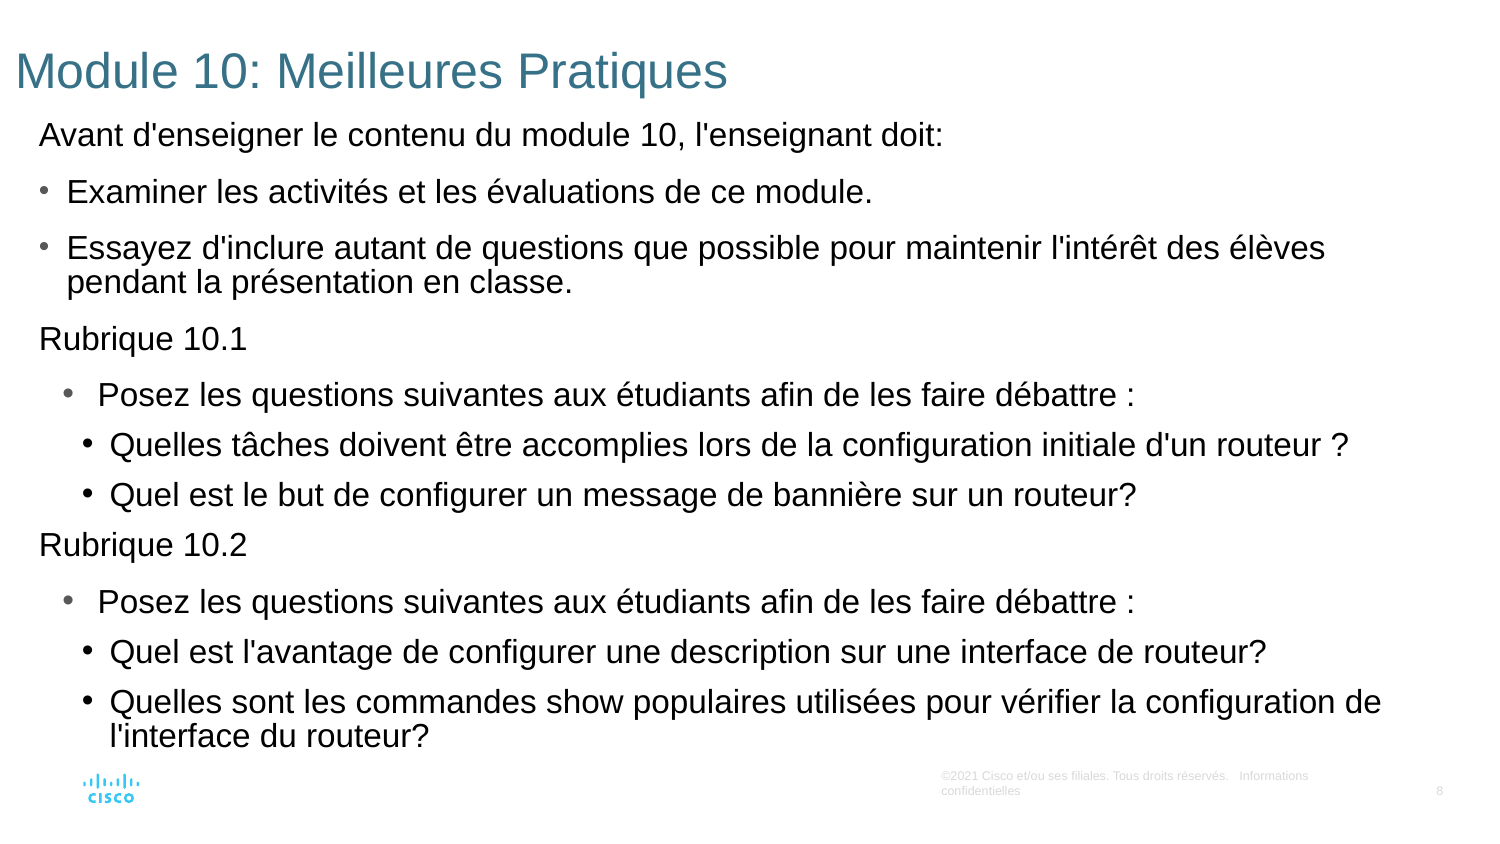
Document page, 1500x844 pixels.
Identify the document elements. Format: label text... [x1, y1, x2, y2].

list Avant d'enseigner le contenu du module 10, l'enseignant doit: Examiner les activités et les évaluations de ce module. Essayez d'inclure autant de questions que possible pour maintenir l'intérêt des élèves pendant la présentation en classe. Rubrique 10.1 Posez les questions suivantes aux étudiants afin de les faire débattre : Quelles tâches doivent être accomplies lors de la configuration initiale d'un routeur ? Quel est le but de configurer un message de bannière sur un routeur? Rubrique 10.2 Posez les questions suivantes aux étudiants afin de les faire débattre : Quel est l'avantage de configurer une description sur une interface de routeur? Quelles sont les commandes show populaires utilisées pour vérifier la configuration de l'interface du routeur? [23, 112, 1477, 794]
title Module 10: Meilleures Pratiques [0, 6, 1500, 131]
